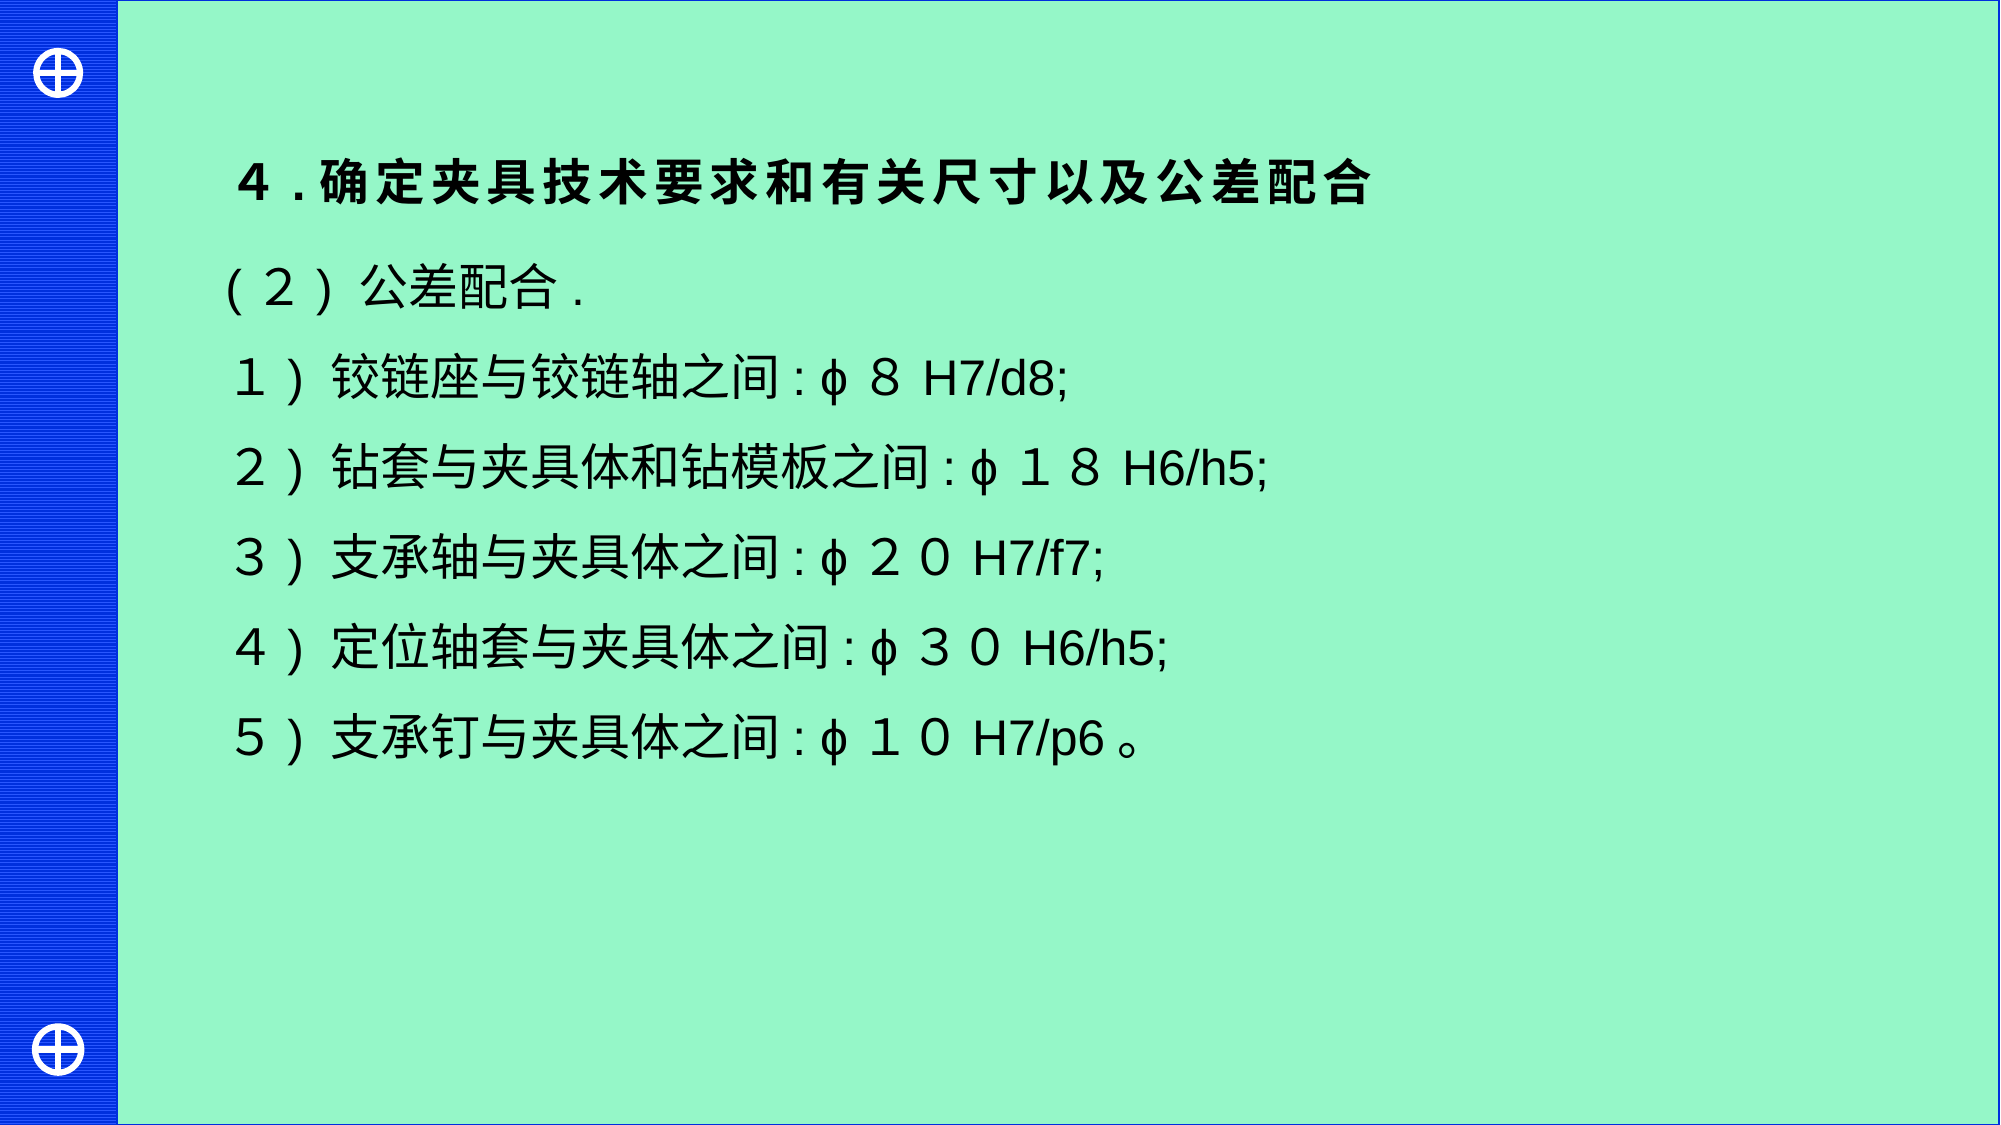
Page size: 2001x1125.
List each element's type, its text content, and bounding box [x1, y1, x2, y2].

text_box ４.确定夹具技术要求和有关尺寸以及公差配合 [135, 96, 1423, 217]
text_box (２) 公差配合. １) 铰链座与铰链轴之间: ϕ８H7/d8; ２) 钻套与夹具体和钻模板之间: ϕ１８H6/h5; ３) 支承轴与夹具体之间: ϕ２０H7/f7; ４) 定位轴套与夹具体之间: ϕ３０H6/h5; ５) 支承钉与夹具体之间: ϕ１０H7/p6。 [135, 217, 1843, 773]
